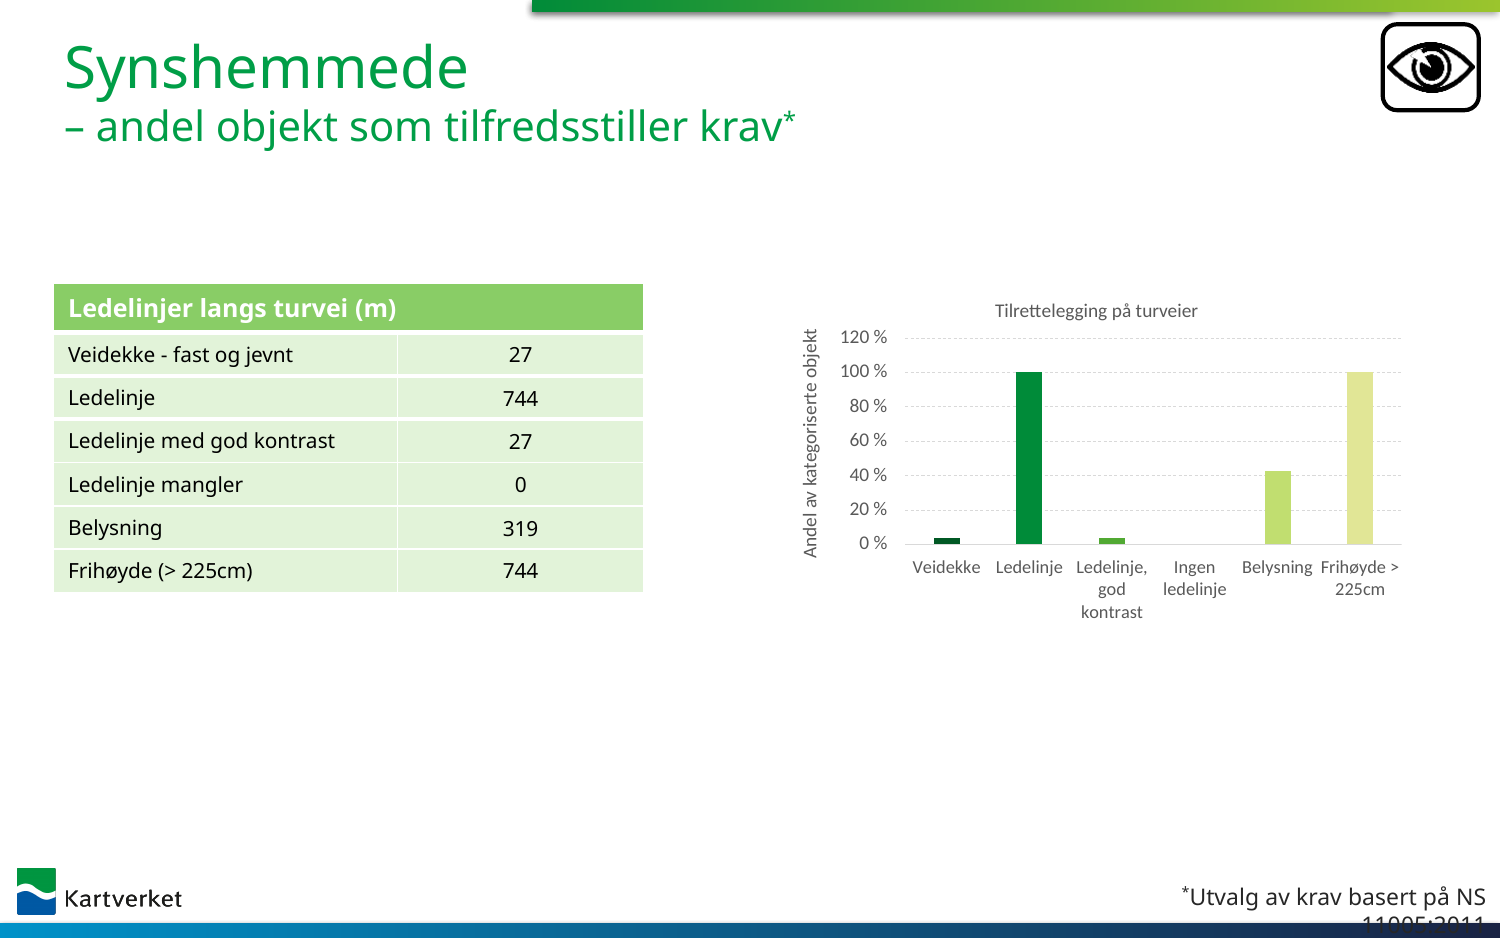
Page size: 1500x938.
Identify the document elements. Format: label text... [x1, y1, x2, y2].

table_cell 27 [398, 335, 643, 374]
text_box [1382, 24, 1480, 111]
table_cell 744 [398, 378, 643, 417]
table_header Ledelinjer langs turvei (m) [54, 284, 643, 330]
table_cell Ledelinje [54, 378, 397, 417]
text_box Synshemmede – andel objekt som tilfredsstiller krav* [49, 24, 1431, 158]
picture [791, 291, 1402, 630]
table_cell 319 [398, 507, 643, 548]
table_cell 0 [398, 463, 643, 505]
text_box *Utvalg av krav basert på NS 11005:2011 [1068, 873, 1500, 938]
table_cell 744 [398, 550, 643, 592]
table_cell 27 [398, 421, 643, 462]
table_cell Veidekke - fast og jevnt [54, 335, 397, 374]
table_cell Ledelinje mangler [54, 463, 397, 505]
table_cell Ledelinje med god kontrast [54, 421, 397, 462]
table_cell Frihøyde (> 225cm) [54, 550, 397, 592]
table_cell Belysning [54, 507, 397, 548]
